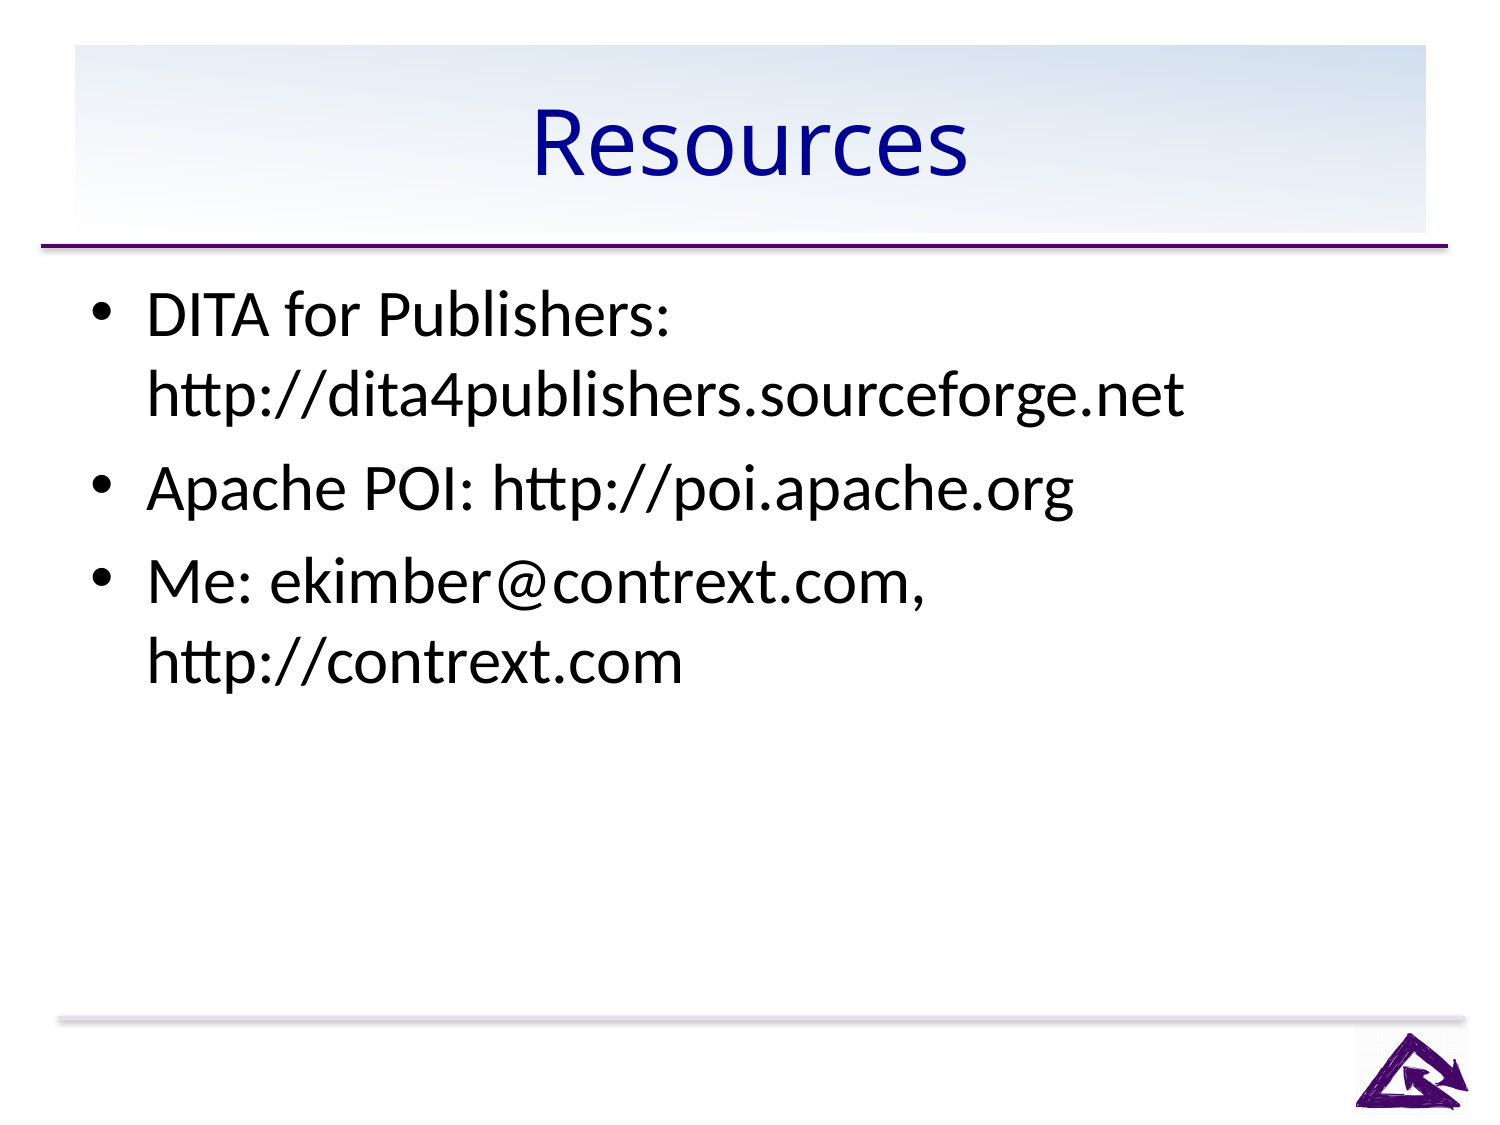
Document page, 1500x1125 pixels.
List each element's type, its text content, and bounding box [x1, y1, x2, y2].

list DITA for Publishers: http://dita4publishers.sourceforge.net Apache POI: http://poi.apache.org Me: ekimber@contrext.com, http://contrext.com [75, 262, 1425, 1005]
picture [1356, 1025, 1469, 1115]
title Resources [75, 45, 1425, 233]
